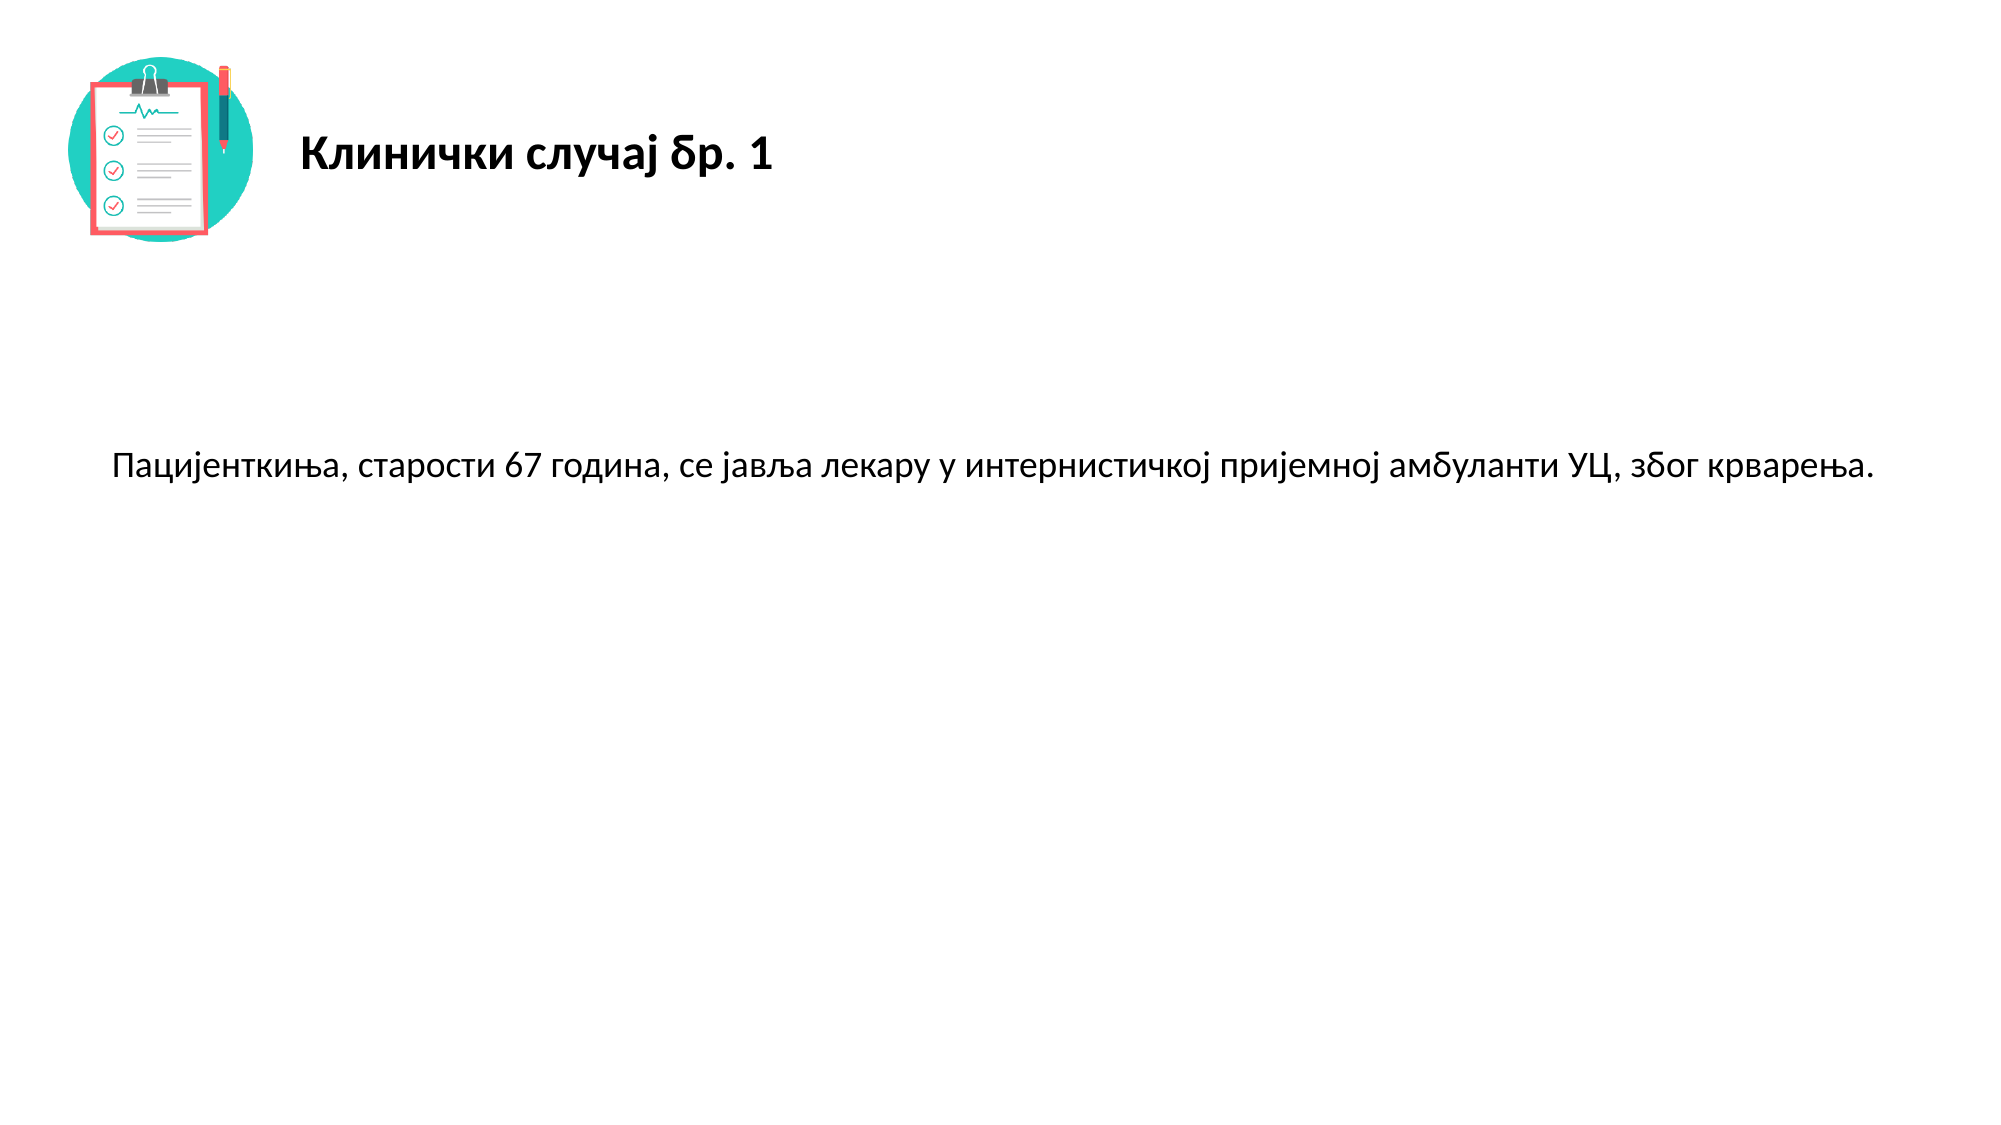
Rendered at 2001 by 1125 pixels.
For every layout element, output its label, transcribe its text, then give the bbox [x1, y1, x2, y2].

text_box Пацијенткиња, старости 67 година, се јавља лекару у интернистичкој пријемној амбуланти УЦ, због крварења. [97, 432, 1892, 493]
text_box Клинички случај бр. 1 [285, 111, 789, 187]
picture [68, 57, 253, 242]
